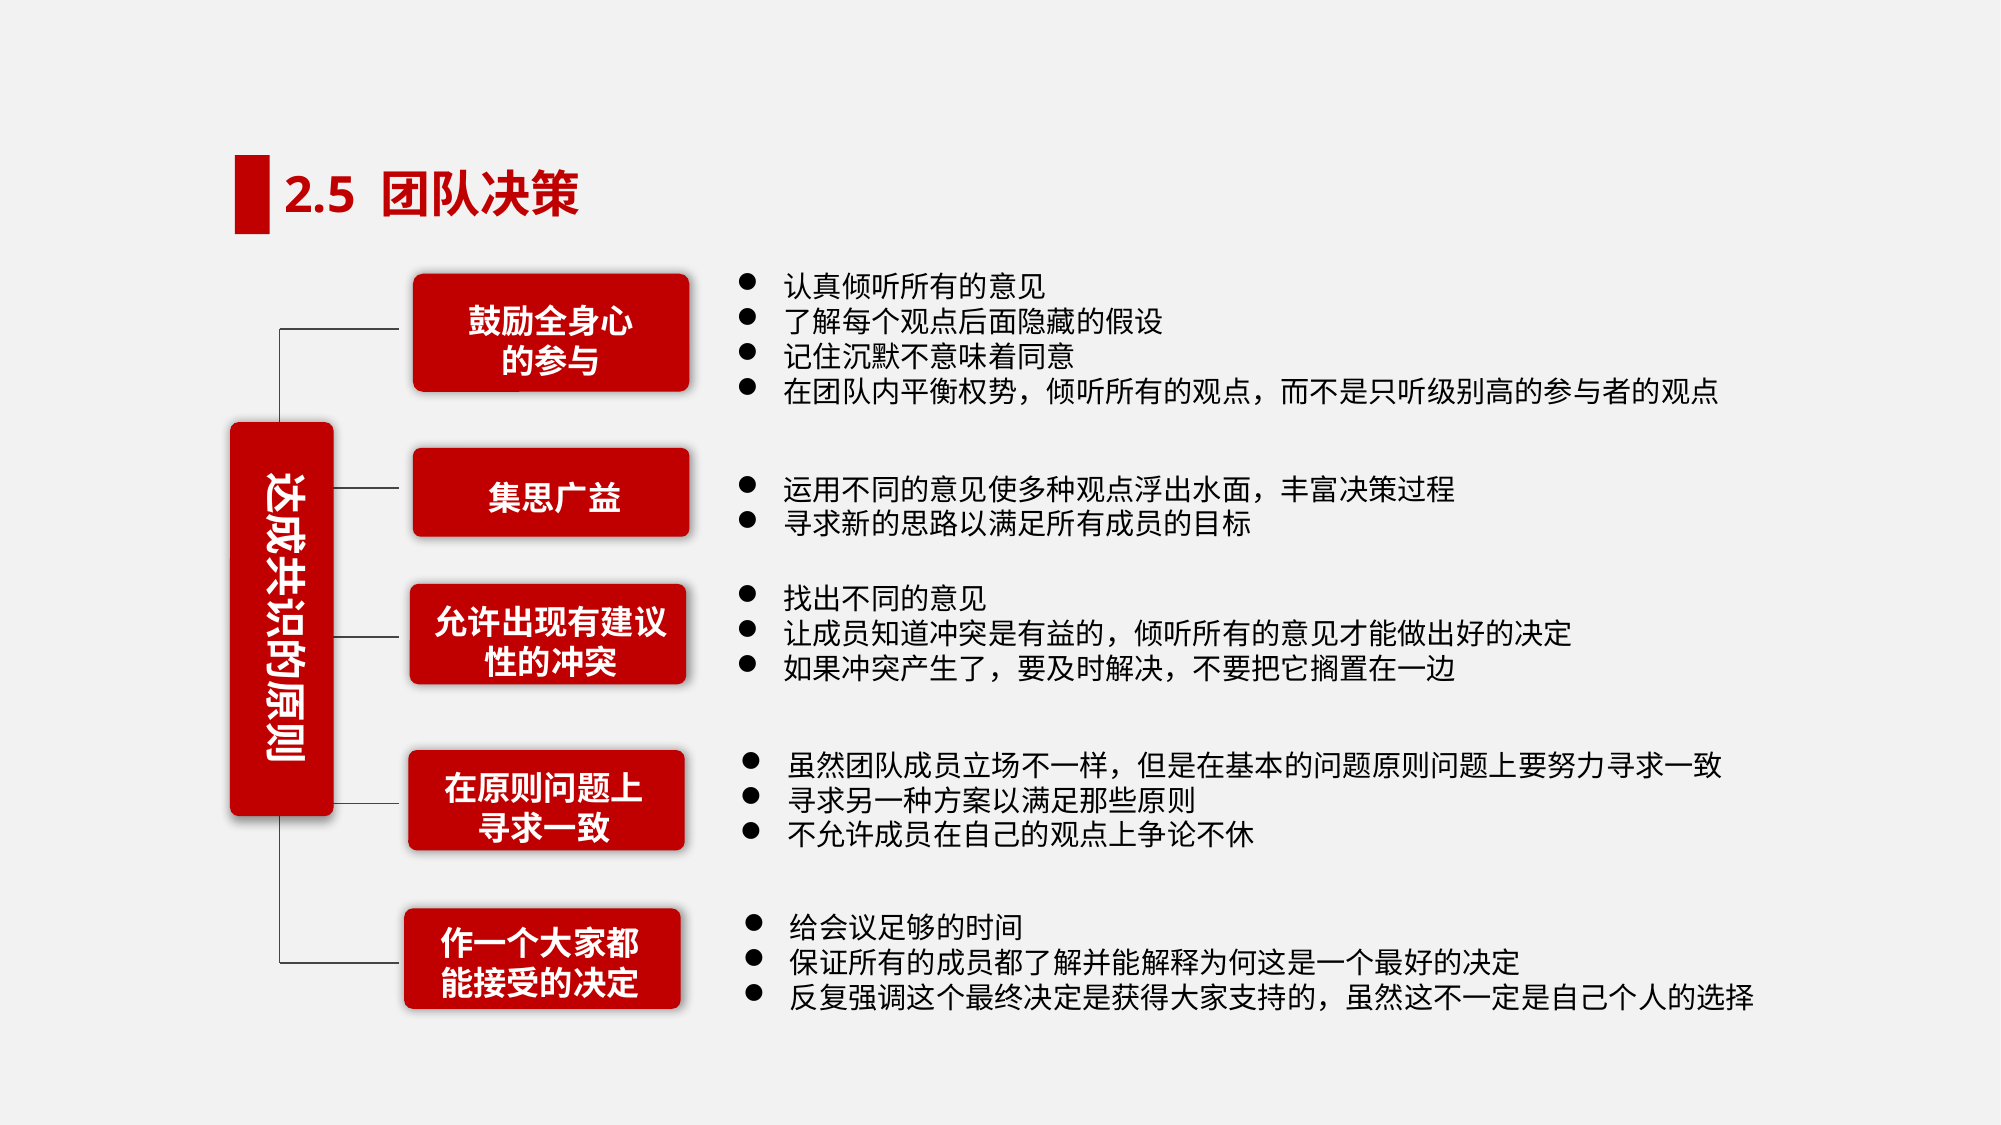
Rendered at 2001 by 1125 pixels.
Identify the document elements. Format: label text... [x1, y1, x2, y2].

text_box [230, 422, 334, 816]
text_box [404, 908, 681, 1011]
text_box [413, 274, 689, 392]
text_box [279, 328, 400, 964]
text_box 给会议足够的时间 保证所有的成员都了解并能解释为何这是一个最好的决定 反复强调这个最终决定是获得大家支持的，虽然这不一定是自己个人的选择 [728, 901, 2001, 1022]
text_box 2.5 团队决策 [270, 155, 1038, 230]
text_box 找出不同的意见 让成员知道冲突是有益的，倾听所有的意见才能做出好的决定 如果冲突产生了，要及时解决，不要把它搁置在一边 [721, 572, 2001, 693]
text_box [234, 155, 270, 235]
text_box 认真倾听所有的意见 了解每个观点后面隐藏的假设 记住沉默不意味着同意 在团队内平衡权势，倾听所有的观点，而不是只听级别高的参与者的观点 [721, 261, 1887, 416]
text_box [408, 750, 685, 857]
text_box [413, 448, 689, 537]
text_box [408, 584, 694, 690]
text_box 运用不同的意见使多种观点浮出水面，丰富决策过程 寻求新的思路以满足所有成员的目标 [721, 463, 2001, 548]
text_box 虽然团队成员立场不一样，但是在基本的问题原则问题上要努力寻求一致 寻求另一种方案以满足那些原则 不允许成员在自己的观点上争论不休 [725, 739, 1999, 860]
